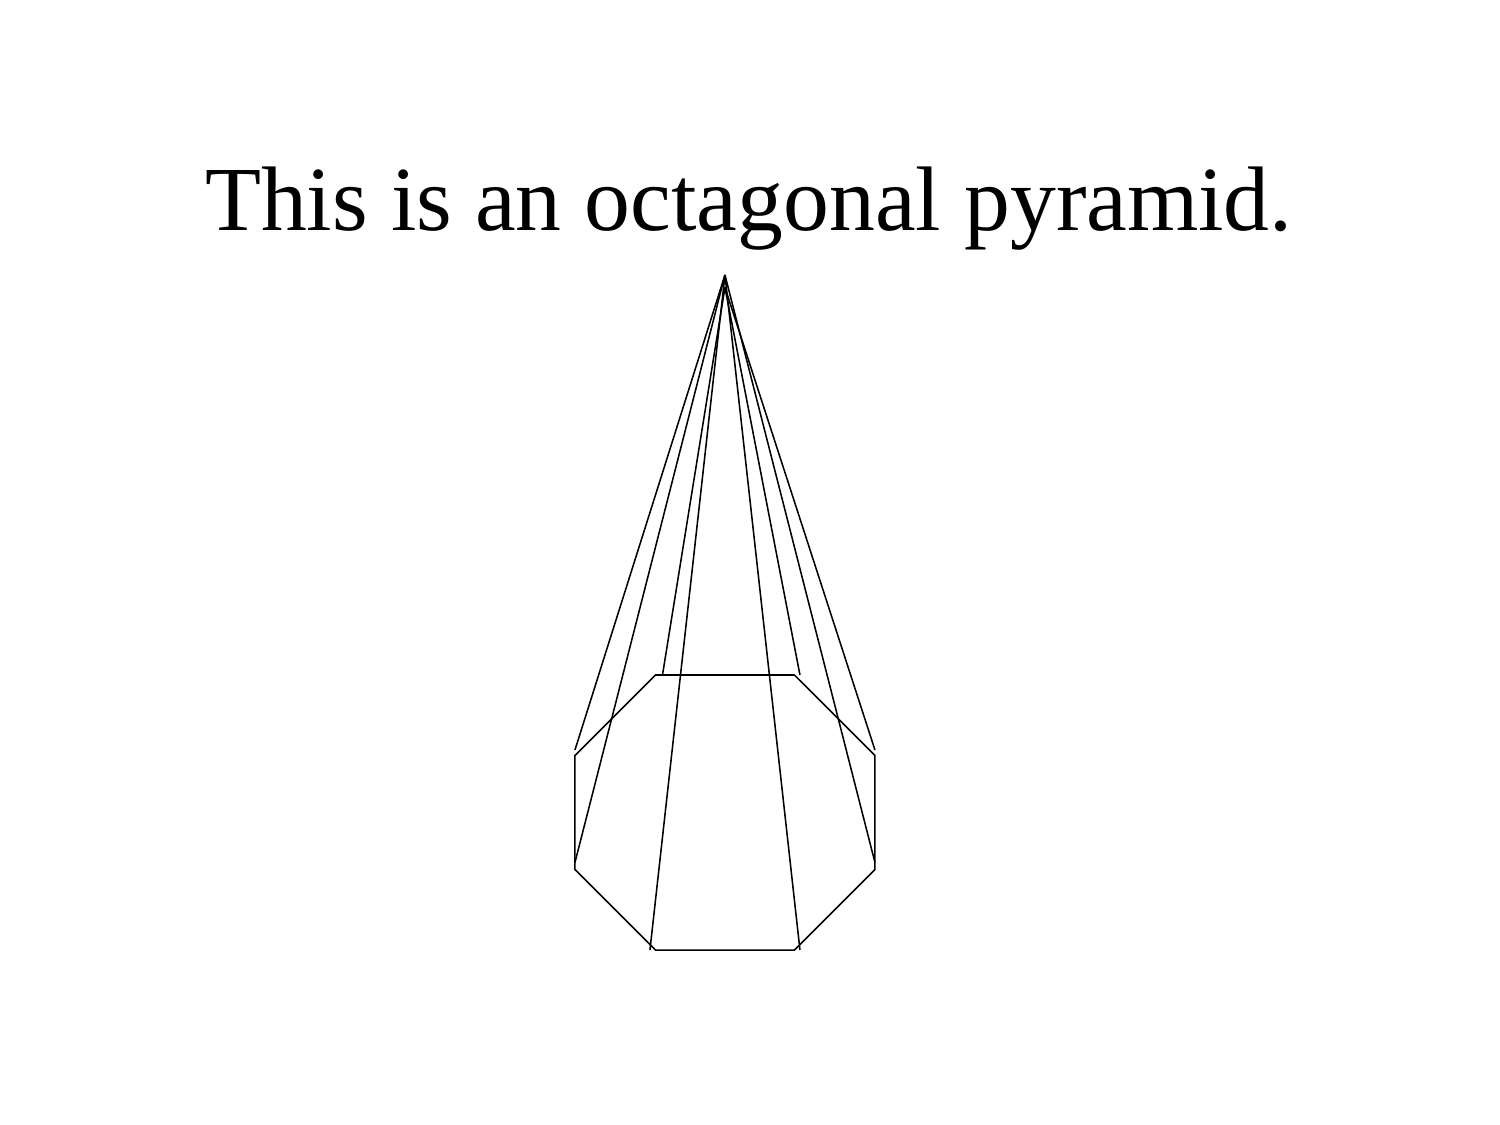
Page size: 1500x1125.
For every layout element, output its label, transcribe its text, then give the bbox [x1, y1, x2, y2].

text_box This is an octagonal pyramid. [112, 99, 1388, 288]
text_box [574, 675, 875, 951]
